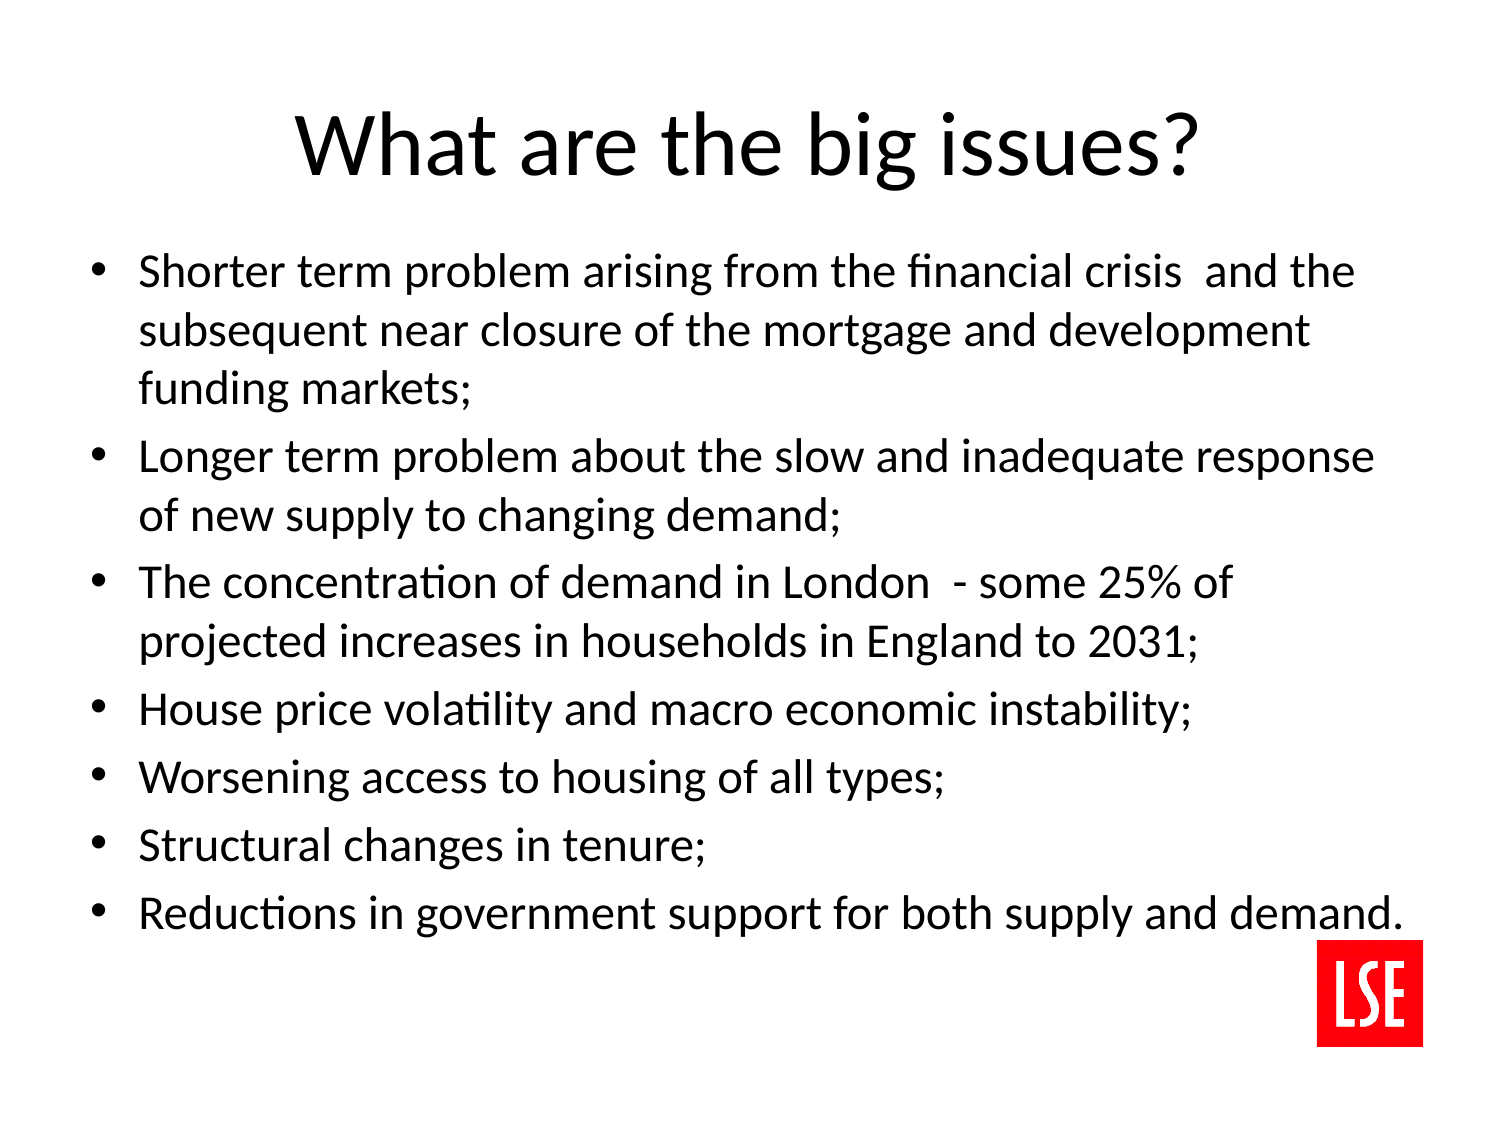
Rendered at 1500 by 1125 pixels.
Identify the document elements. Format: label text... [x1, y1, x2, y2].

list Shorter term problem arising from the financial crisis and the subsequent near closure of the mortgage and development funding markets; Longer term problem about the slow and inadequate response of new supply to changing demand; The concentration of demand in London - some 25% of projected increases in households in England to 2031; House price volatility and macro economic instability; Worsening access to housing of all types; Structural changes in tenure; Reductions in government support for both supply and demand. [75, 231, 1425, 1005]
title What are the big issues? [75, 45, 1425, 231]
picture [1316, 940, 1424, 1047]
